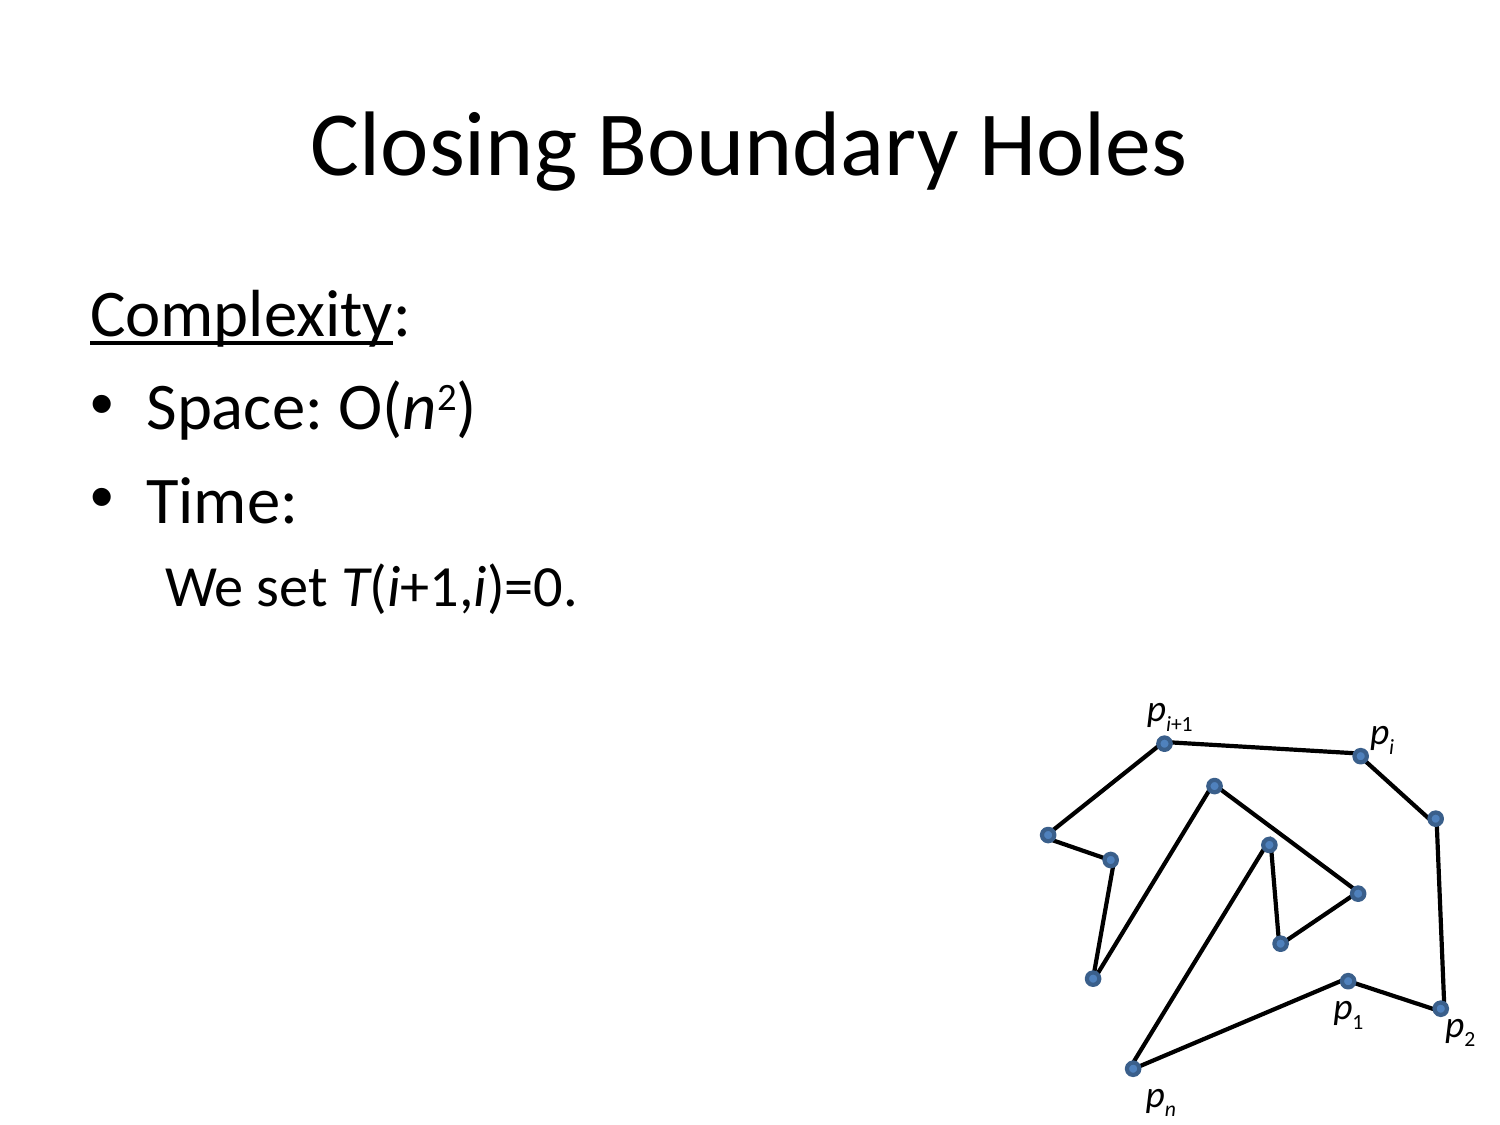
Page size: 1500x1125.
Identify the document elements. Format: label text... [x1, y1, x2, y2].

text_box [1272, 935, 1289, 952]
text_box [1427, 810, 1444, 827]
text_box [1124, 1060, 1138, 1077]
title Closing Boundary Holes [75, 45, 1425, 233]
text_box pi+1 [1132, 676, 1208, 743]
text_box [1102, 851, 1119, 869]
list Complexity: Space: O(n2) Time: We set T(i+1,i)=0. [75, 262, 1425, 1005]
text_box [1349, 885, 1367, 902]
text_box [1156, 743, 1173, 752]
text_box [1084, 970, 1102, 987]
text_box [1206, 777, 1223, 795]
text_box p2 [1430, 992, 1491, 1059]
text_box pn [1130, 1062, 1192, 1125]
text_box [1053, 742, 1446, 1062]
text_box [1039, 826, 1057, 844]
text_box [1261, 836, 1278, 854]
text_box p1 [1318, 974, 1379, 1041]
text_box pi [1355, 699, 1410, 766]
